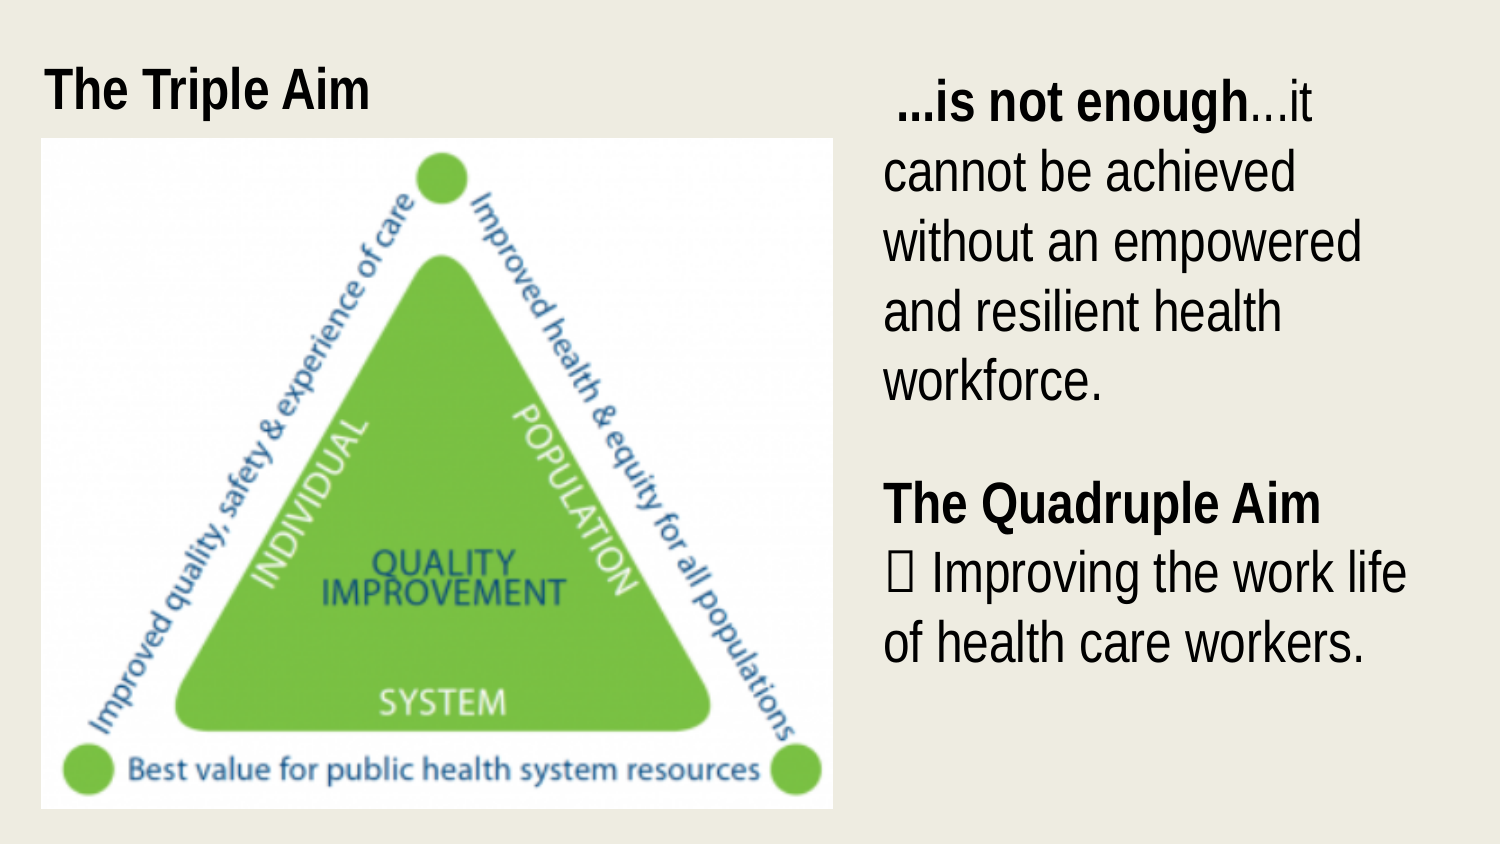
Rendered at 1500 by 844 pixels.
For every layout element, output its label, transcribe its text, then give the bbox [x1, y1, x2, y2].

picture [41, 138, 833, 809]
list ...is not enough...it cannot be achieved without an empowered and resilient health workforce. [868, 55, 1425, 434]
text_box The Triple Aim [29, 43, 443, 129]
text_box The Quadruple Aim  Improving the work life of health care workers. [868, 457, 1425, 753]
